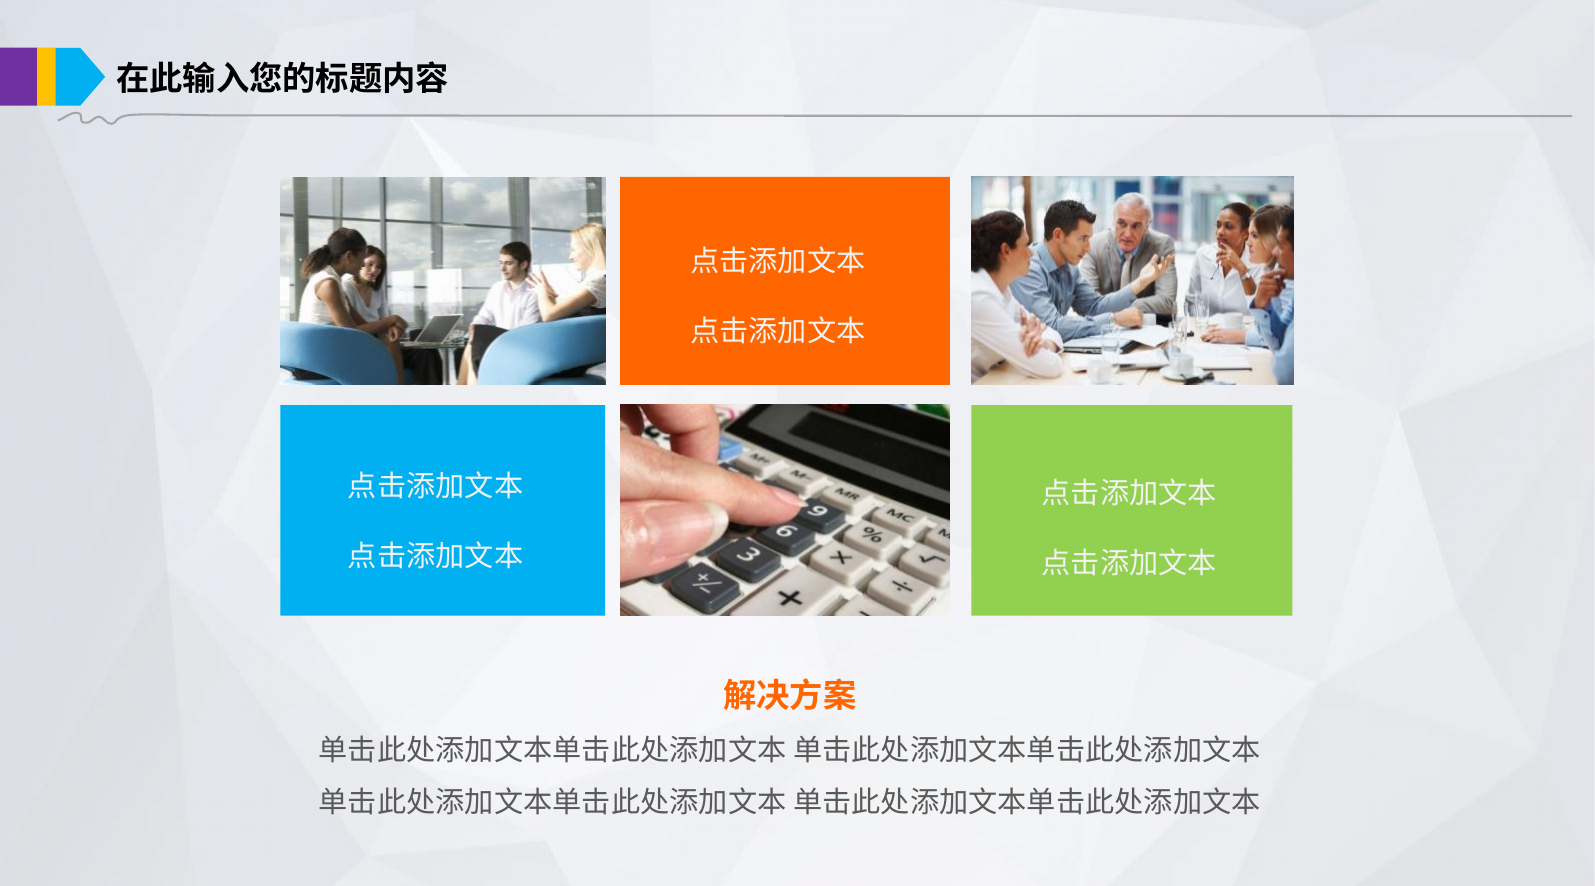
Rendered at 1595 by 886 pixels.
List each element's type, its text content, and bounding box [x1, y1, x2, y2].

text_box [971, 404, 1293, 616]
picture [0, 0, 1595, 886]
text_box 解决方案 单击此处添加文本单击此处添加文本 单击此处添加文本单击此处添加文本 单击此处添加文本单击此处添加文本 单击此处添加文本单击此处添加文本 [278, 646, 1302, 827]
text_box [0, 47, 106, 106]
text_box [57, 112, 1573, 125]
text_box 在此输入您的标题内容 [109, 51, 646, 103]
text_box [619, 176, 951, 386]
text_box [280, 404, 606, 616]
